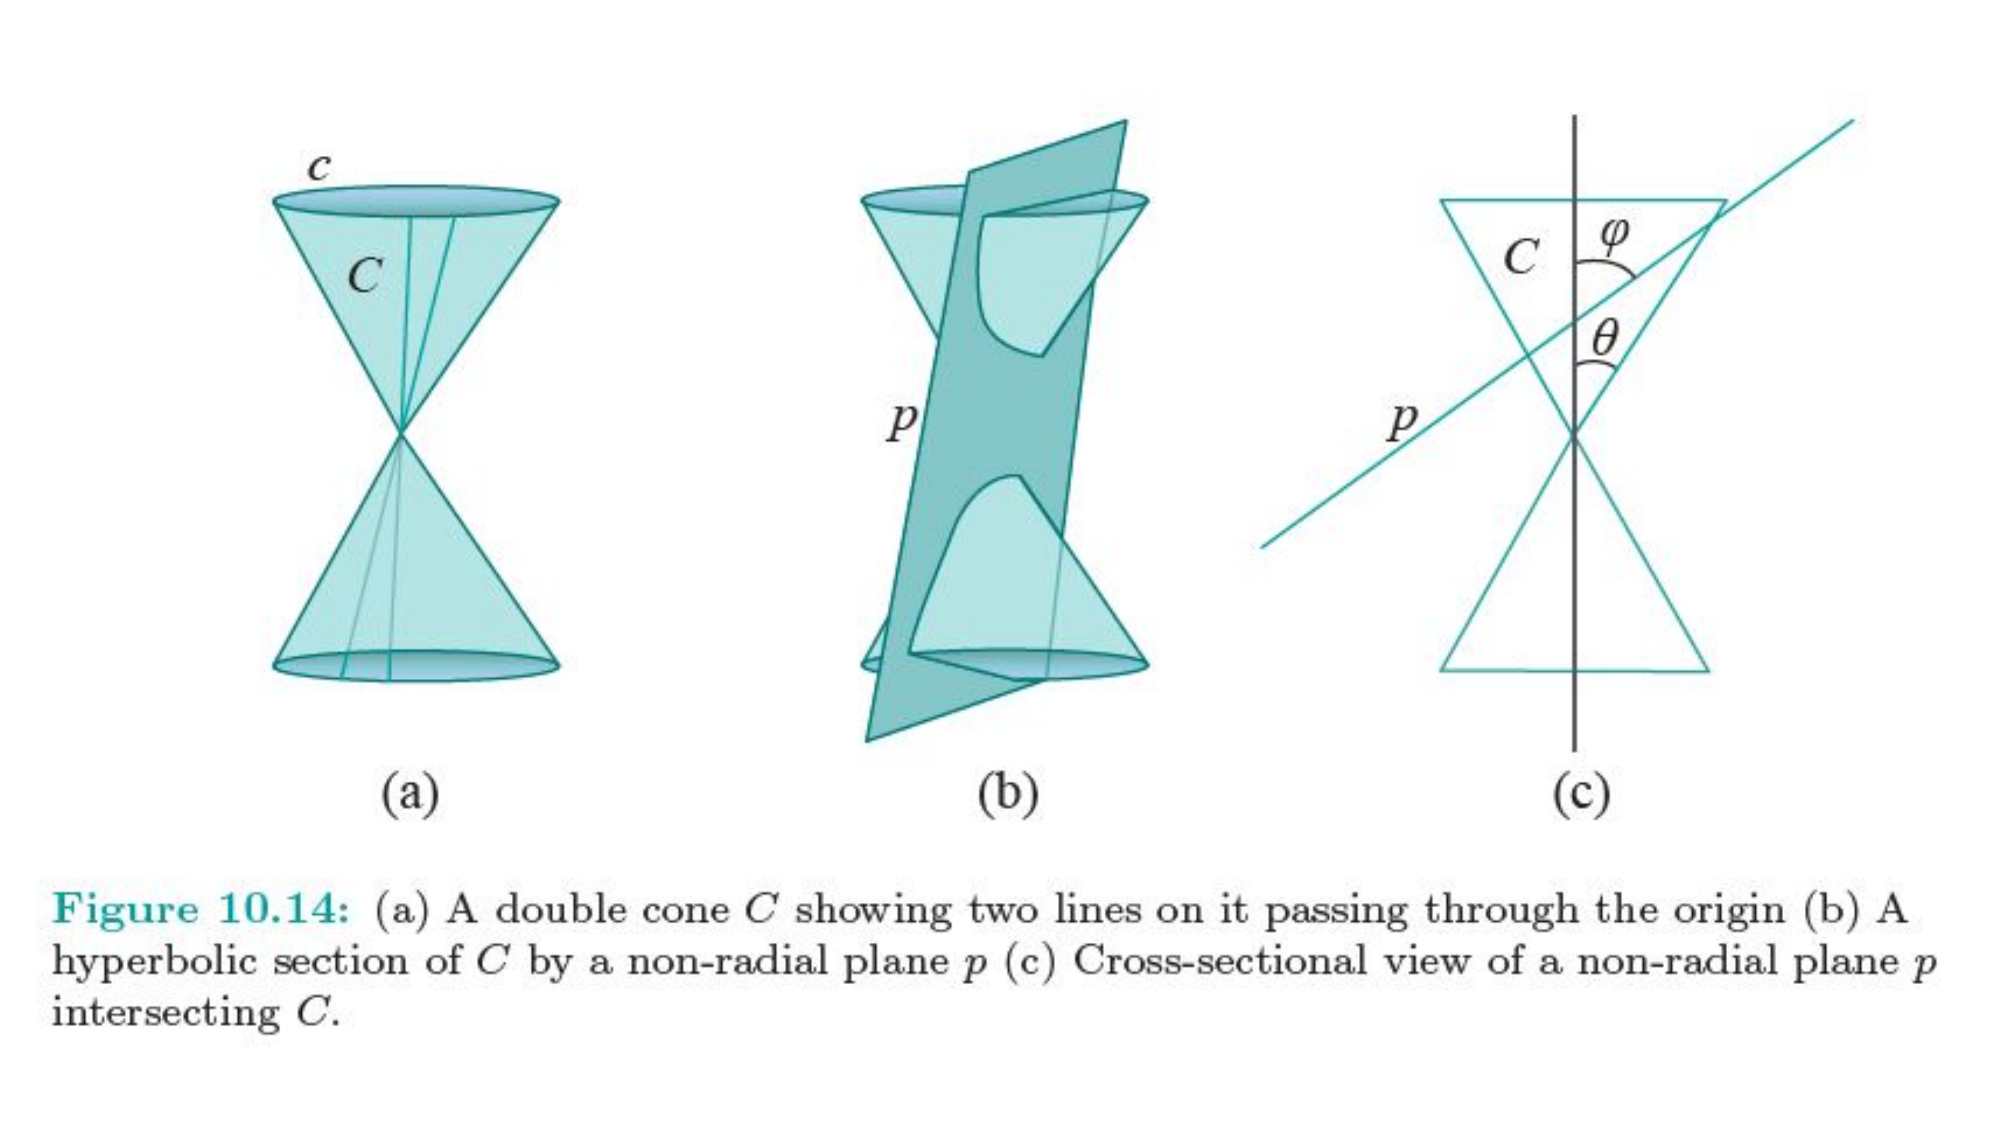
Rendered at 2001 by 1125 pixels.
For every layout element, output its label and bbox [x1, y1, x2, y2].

picture [0, 57, 2000, 1068]
